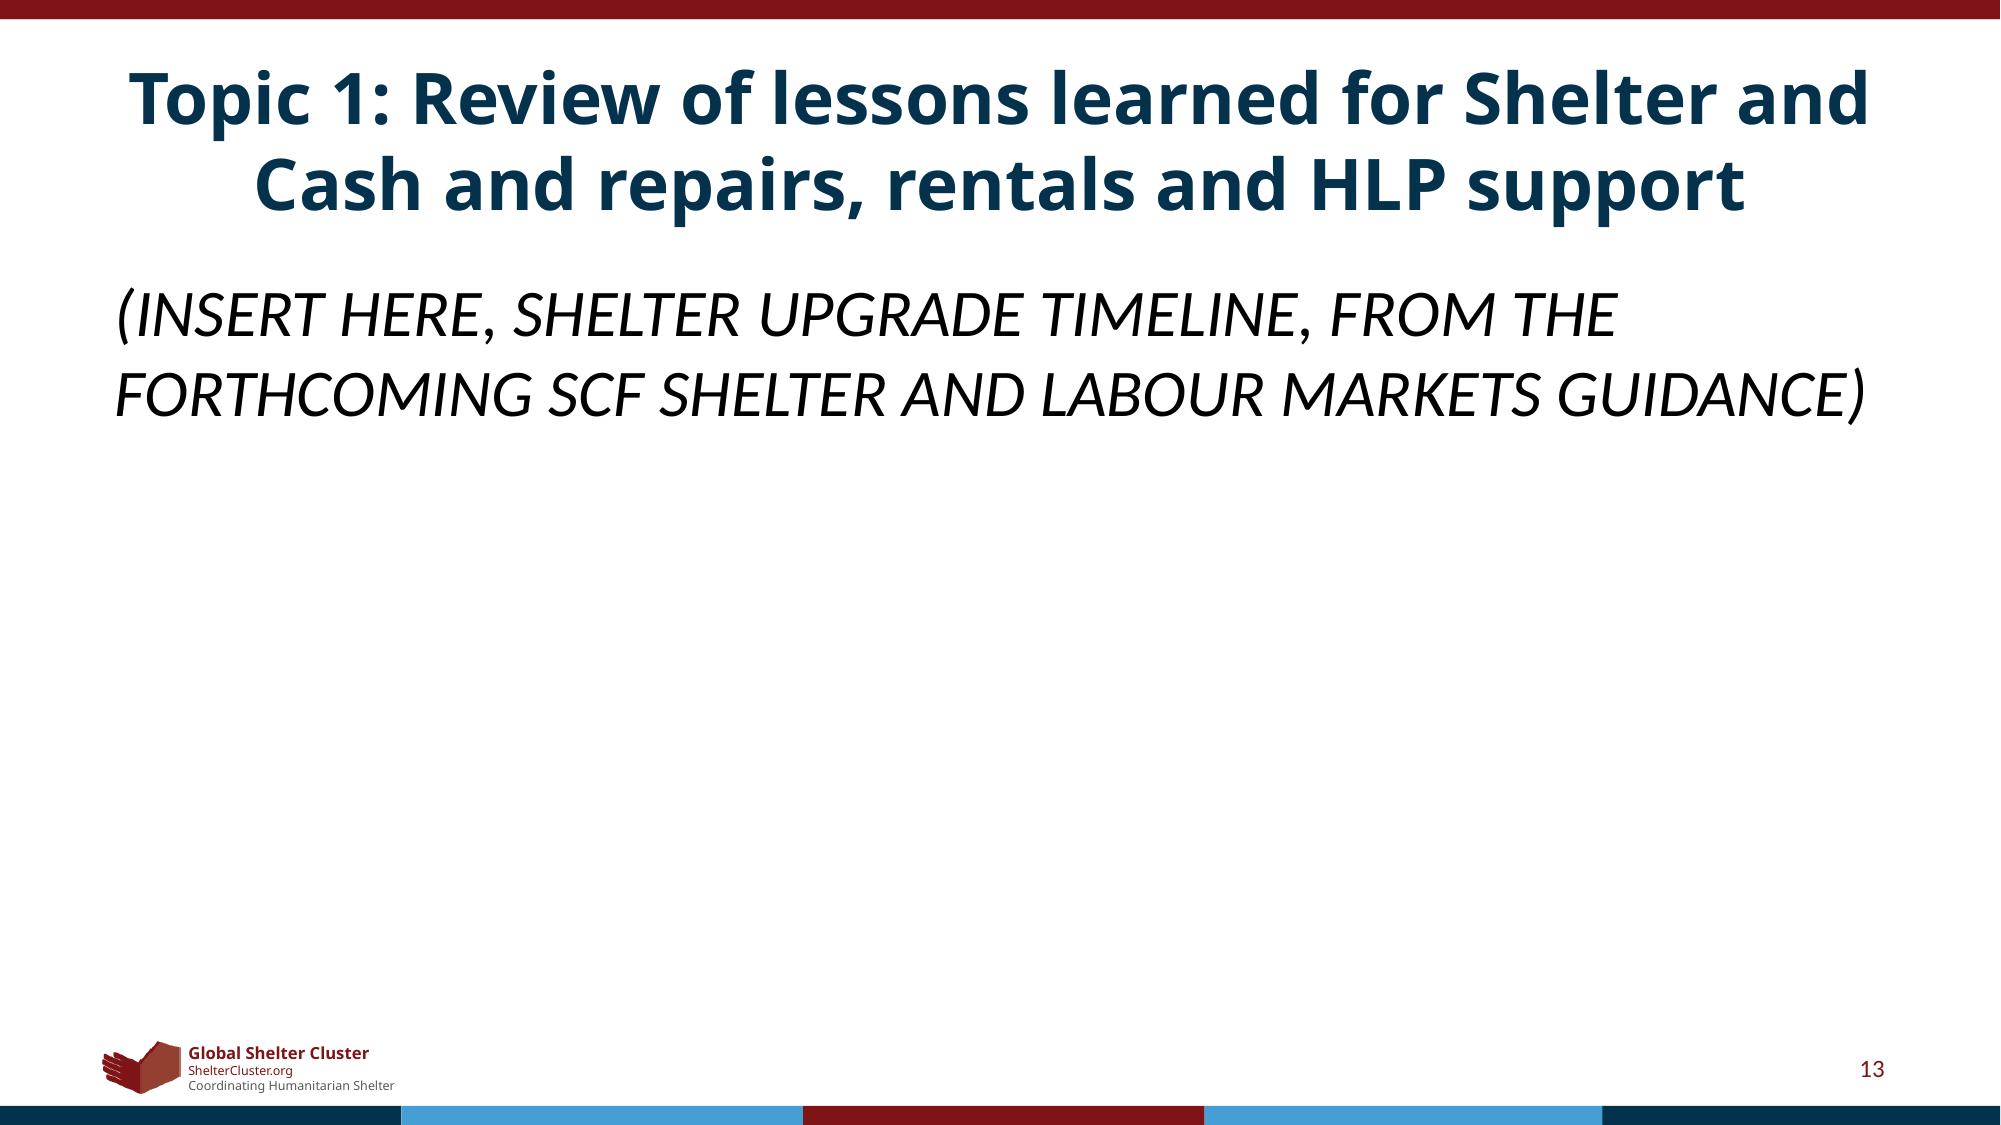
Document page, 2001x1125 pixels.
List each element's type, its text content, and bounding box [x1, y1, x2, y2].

title Topic 1: Review of lessons learned for Shelter and Cash and repairs, rentals and HLP support [99, 45, 1900, 233]
picture [102, 1041, 181, 1094]
slide_number 13 [1433, 1037, 1900, 1098]
list (INSERT HERE, SHELTER UPGRADE TIMELINE, FROM THE FORTHCOMING SCF SHELTER AND LABOUR MARKETS GUIDANCE) [99, 262, 1900, 1005]
